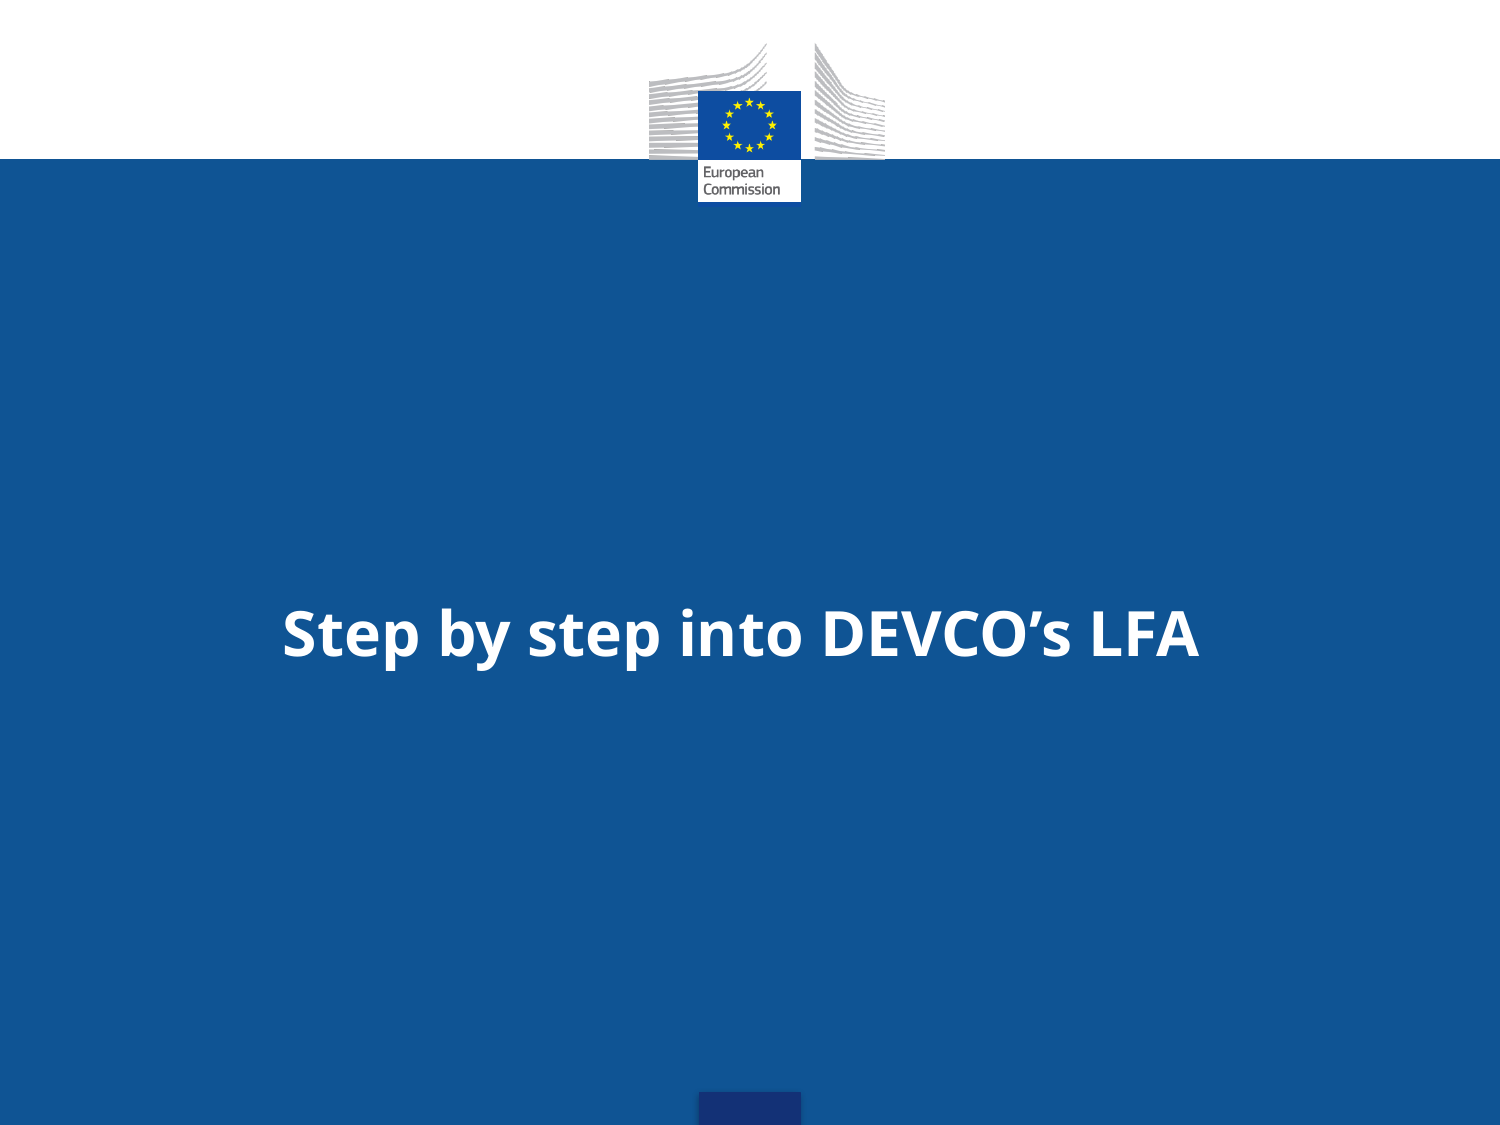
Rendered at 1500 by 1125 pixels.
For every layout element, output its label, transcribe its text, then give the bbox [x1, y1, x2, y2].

subtitle Step by step into DEVCO’s LFA [0, 585, 1500, 870]
